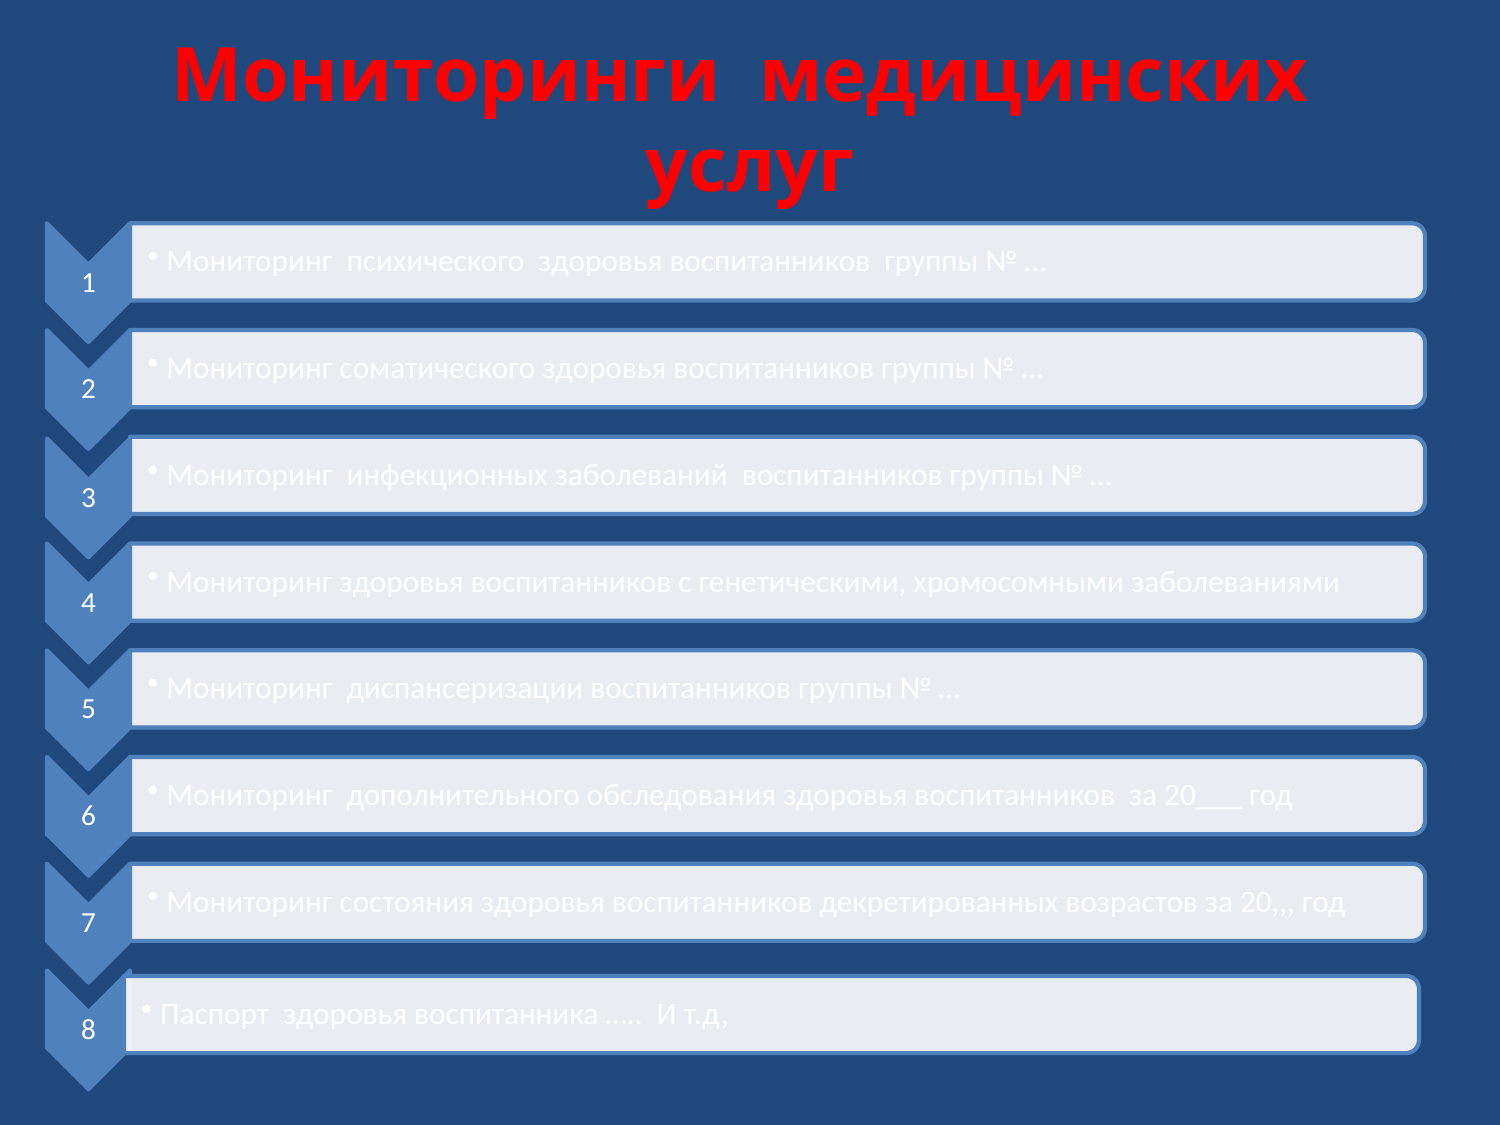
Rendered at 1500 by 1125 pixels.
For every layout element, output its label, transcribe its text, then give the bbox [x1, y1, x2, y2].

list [46, 222, 1426, 1090]
title Мониторинги медицинских услуг [74, 44, 1426, 188]
